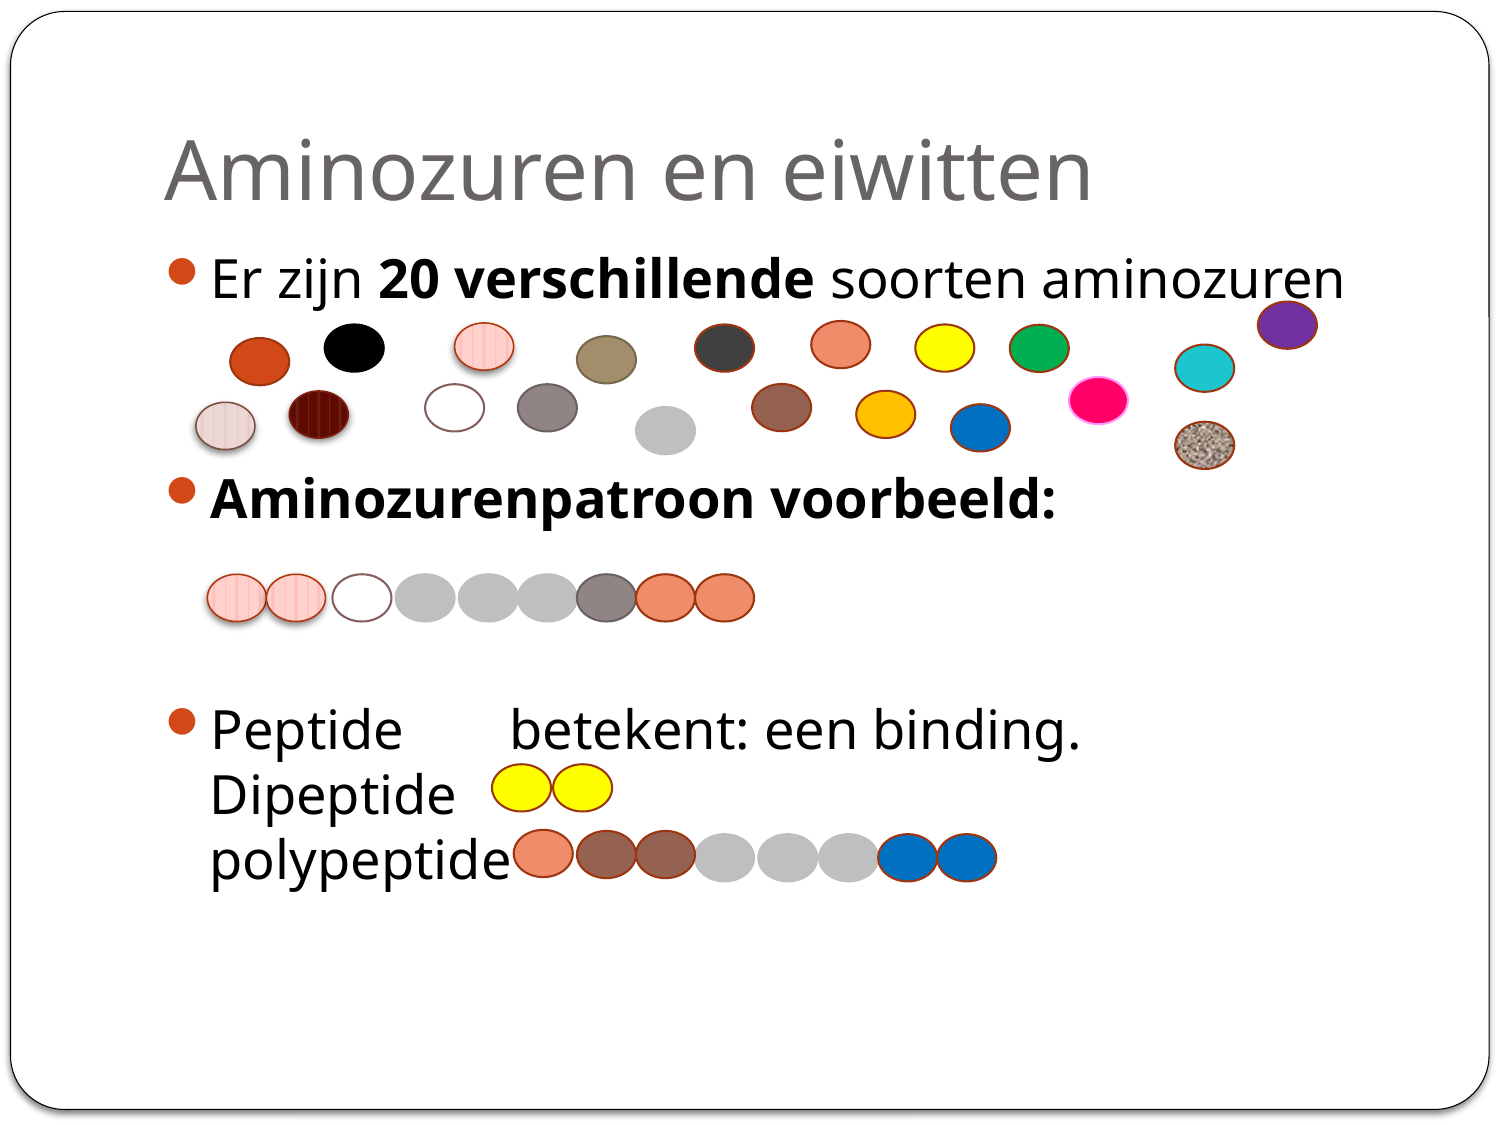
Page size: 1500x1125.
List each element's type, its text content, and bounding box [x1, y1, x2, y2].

text_box [518, 573, 577, 623]
text_box [575, 335, 637, 385]
text_box [751, 382, 813, 433]
text_box [1174, 420, 1236, 470]
text_box [195, 401, 256, 451]
text_box [1256, 300, 1318, 350]
text_box [288, 390, 350, 439]
text_box [457, 573, 519, 623]
text_box [877, 833, 937, 883]
text_box [265, 573, 327, 623]
text_box [552, 763, 614, 813]
text_box [206, 573, 265, 623]
text_box [424, 383, 486, 433]
text_box [323, 323, 385, 373]
text_box [634, 405, 697, 456]
text_box [757, 833, 819, 883]
text_box [453, 322, 515, 371]
text_box [575, 573, 636, 623]
text_box [695, 573, 756, 623]
text_box [694, 833, 756, 883]
text_box [1008, 323, 1070, 374]
text_box [1174, 343, 1236, 393]
text_box [949, 403, 1011, 453]
text_box [394, 573, 456, 623]
text_box [229, 336, 291, 387]
text_box [512, 828, 574, 879]
text_box [575, 829, 637, 880]
text_box [936, 833, 998, 883]
text_box [818, 833, 878, 883]
text_box [331, 573, 393, 623]
title Aminozuren en eiwitten [150, 45, 1425, 233]
text_box [693, 323, 756, 373]
text_box [636, 829, 697, 880]
text_box [634, 573, 697, 623]
text_box [516, 383, 578, 433]
text_box [490, 763, 553, 813]
text_box [810, 319, 872, 370]
text_box [855, 389, 917, 440]
text_box [1067, 375, 1129, 426]
text_box [914, 323, 976, 373]
list Er zijn 20 verschillende soorten aminozuren Aminozurenpatroon voorbeeld: Peptide betekent: een binding. Dipeptide polypeptide [150, 237, 1425, 1083]
